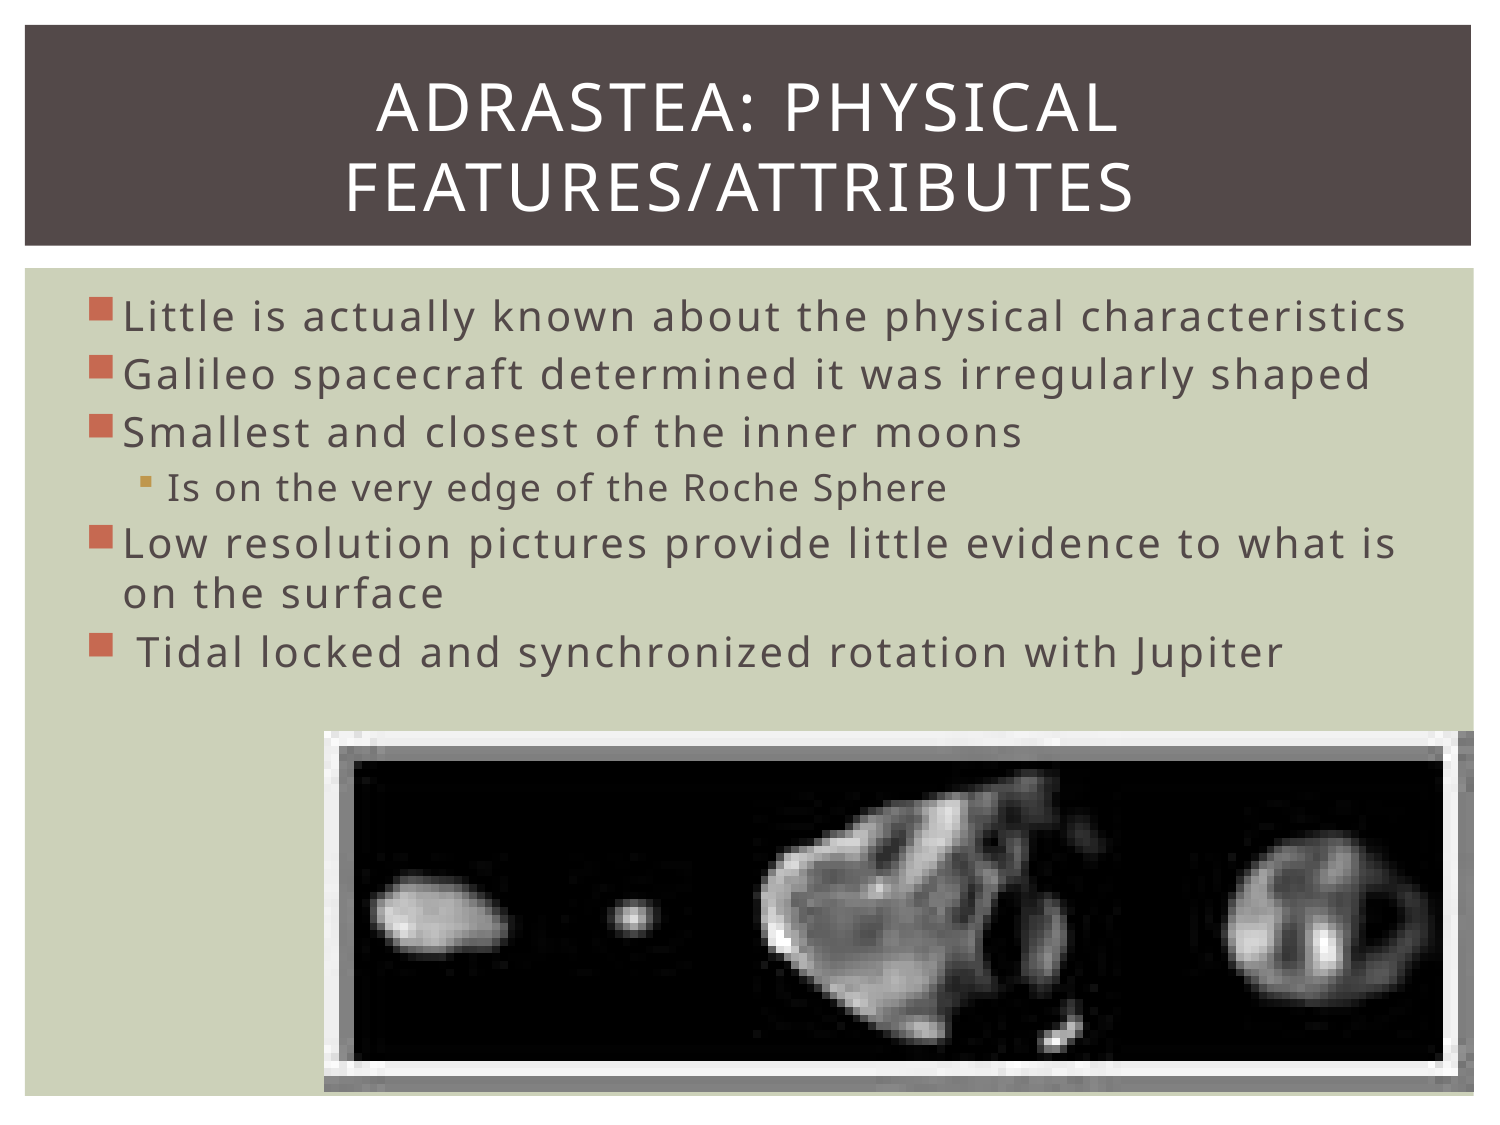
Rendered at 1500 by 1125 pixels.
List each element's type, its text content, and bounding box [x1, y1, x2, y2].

list Little is actually known about the physical characteristics Galileo spacecraft determined it was irregularly shaped Smallest and closest of the inner moons Is on the very edge of the Roche Sphere Low resolution pictures provide little evidence to what is on the surface Tidal locked and synchronized rotation with Jupiter [62, 281, 1442, 1005]
picture [324, 730, 1475, 1092]
title Adrastea: Physical Features/Attributes [62, 58, 1438, 232]
